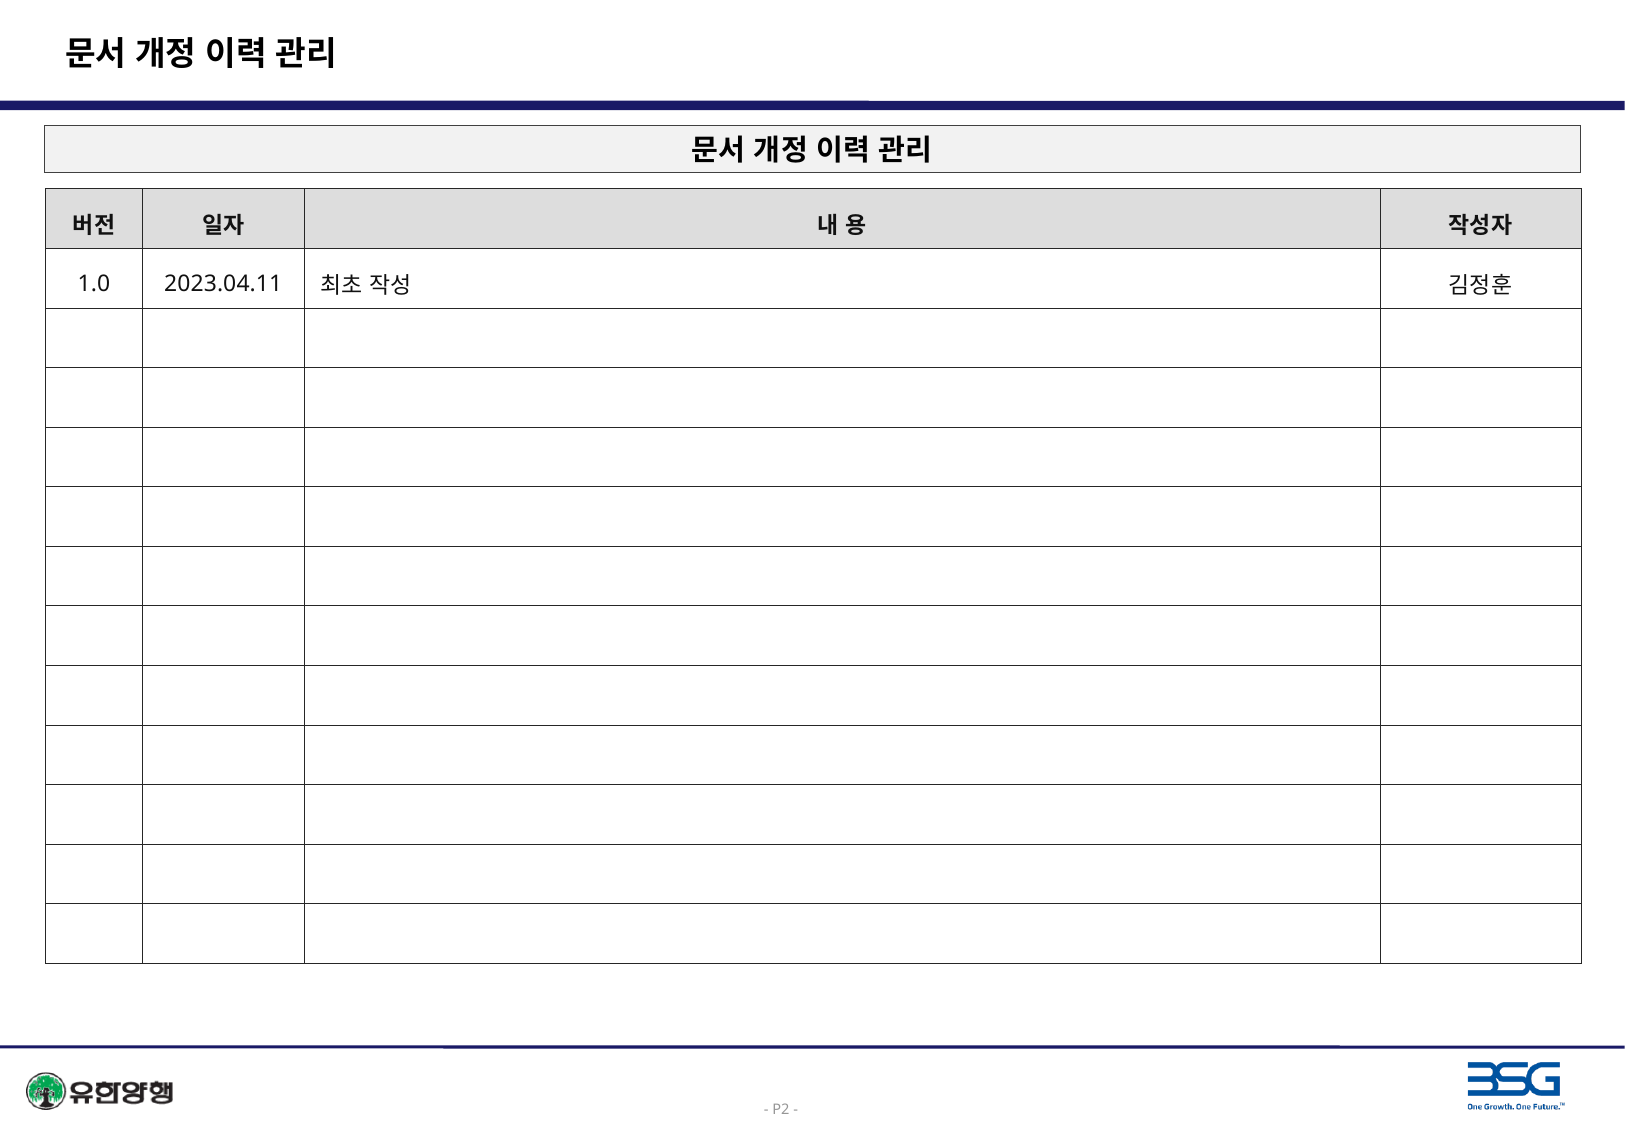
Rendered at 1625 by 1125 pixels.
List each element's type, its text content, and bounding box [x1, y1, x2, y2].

table_cell [305, 487, 1380, 546]
table_cell [143, 904, 304, 963]
table_cell [46, 904, 142, 963]
picture [20, 1068, 178, 1112]
table_header 버전 [46, 189, 142, 248]
table_cell [143, 309, 304, 367]
table_header 내 용 [305, 189, 1380, 248]
table_header 작성자 [1381, 189, 1581, 248]
table_cell [1381, 487, 1581, 546]
table_cell [46, 785, 142, 844]
table_cell [46, 309, 142, 367]
table_cell [305, 606, 1380, 665]
table_cell [305, 309, 1380, 367]
table_cell [1381, 726, 1581, 784]
table_cell [143, 428, 304, 486]
table_cell [46, 368, 142, 427]
title 문서 개정 이력 관리 [50, 23, 1118, 80]
table_cell [305, 845, 1380, 903]
table_cell [305, 428, 1380, 486]
table_cell [1381, 368, 1581, 427]
table_cell [46, 428, 142, 486]
table_cell [305, 785, 1380, 844]
table_cell [1381, 606, 1581, 665]
table_cell [143, 547, 304, 605]
table_cell 2023.04.11 [143, 249, 304, 308]
table_cell [1381, 845, 1581, 903]
table_cell [143, 666, 304, 725]
table_cell [1381, 785, 1581, 844]
table_cell [46, 666, 142, 725]
table_cell [1381, 547, 1581, 605]
table_cell [46, 606, 142, 665]
table_cell [305, 547, 1380, 605]
text_box 문서 개정 이력 관리 [44, 125, 1581, 173]
picture [1466, 1062, 1565, 1110]
table_cell [143, 845, 304, 903]
table_cell [305, 368, 1380, 427]
table_cell [143, 487, 304, 546]
table_cell [46, 845, 142, 903]
table_cell [305, 904, 1380, 963]
table_cell 김정훈 [1381, 249, 1581, 308]
table_cell [143, 726, 304, 784]
table_cell [143, 606, 304, 665]
table_cell 1.0 [46, 249, 142, 308]
table_cell [143, 368, 304, 427]
table_cell [1381, 428, 1581, 486]
table_cell [46, 547, 142, 605]
table_header 일자 [143, 189, 304, 248]
table_cell [1381, 666, 1581, 725]
table_cell [46, 726, 142, 784]
table_cell [305, 726, 1380, 784]
table_cell [305, 666, 1380, 725]
table_cell 최초 작성 [305, 249, 1380, 308]
table_cell [46, 487, 142, 546]
table_cell [1381, 309, 1581, 367]
table_cell [1381, 904, 1581, 963]
table_cell [143, 785, 304, 844]
